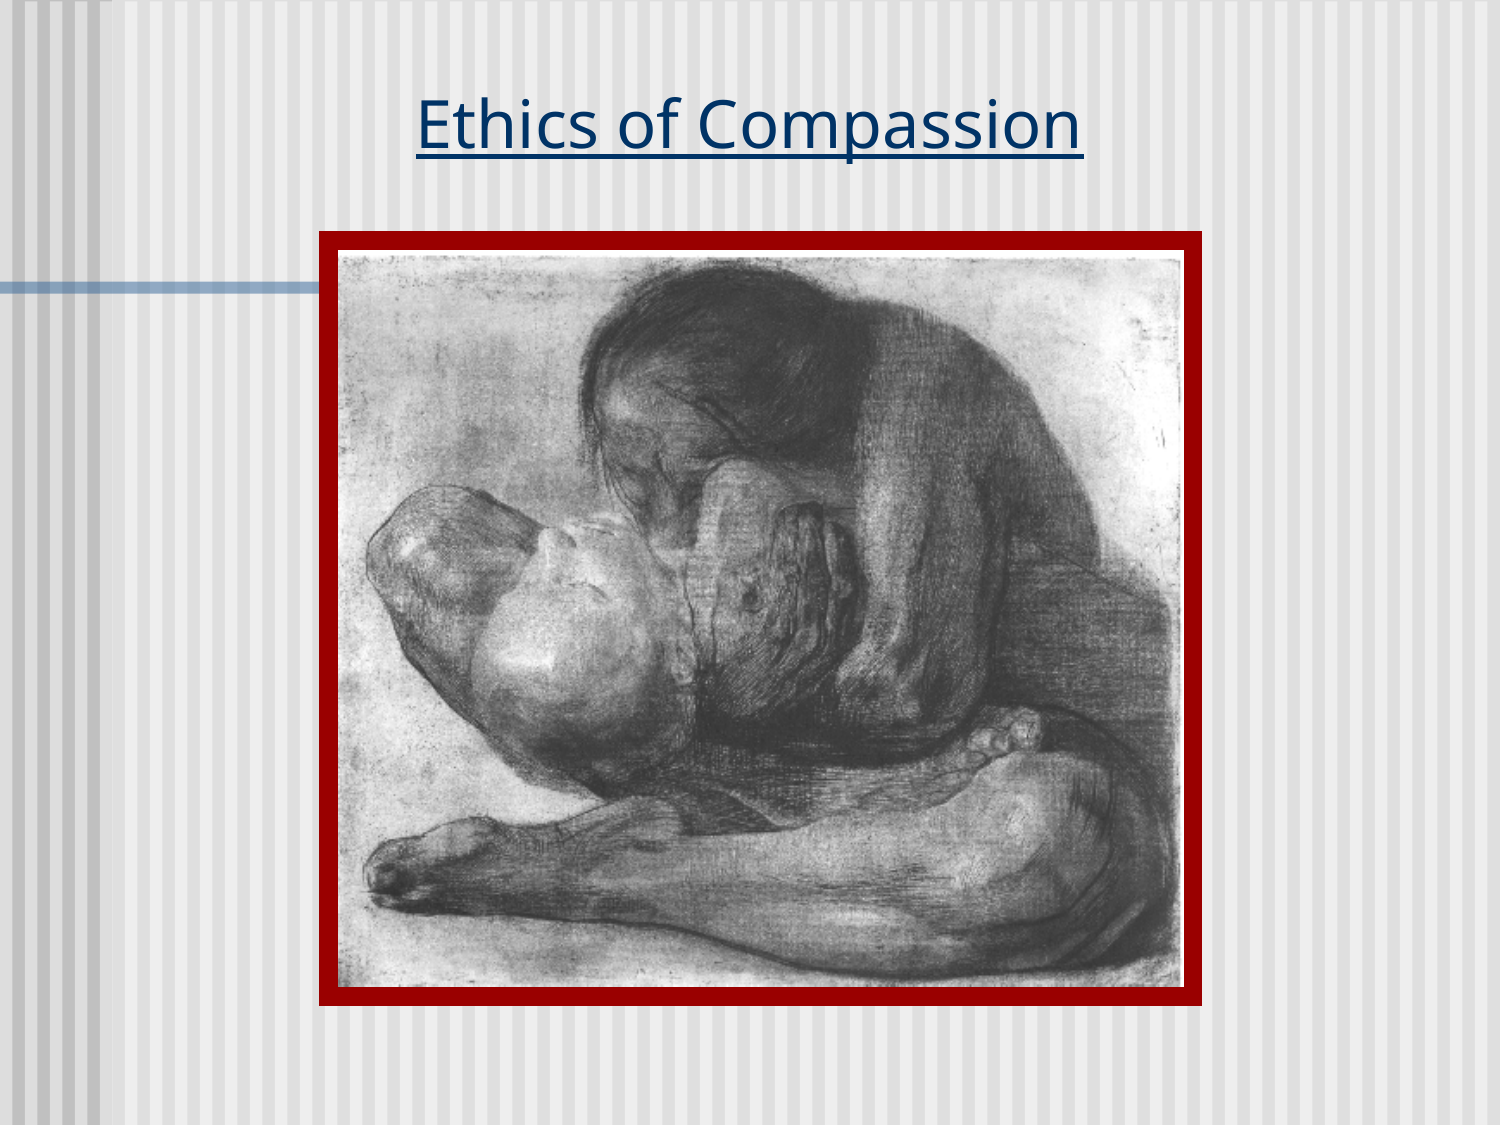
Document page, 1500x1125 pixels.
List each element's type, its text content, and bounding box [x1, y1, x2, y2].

picture [337, 249, 1184, 988]
text_box Ethics of Compassion [74, 74, 1425, 170]
